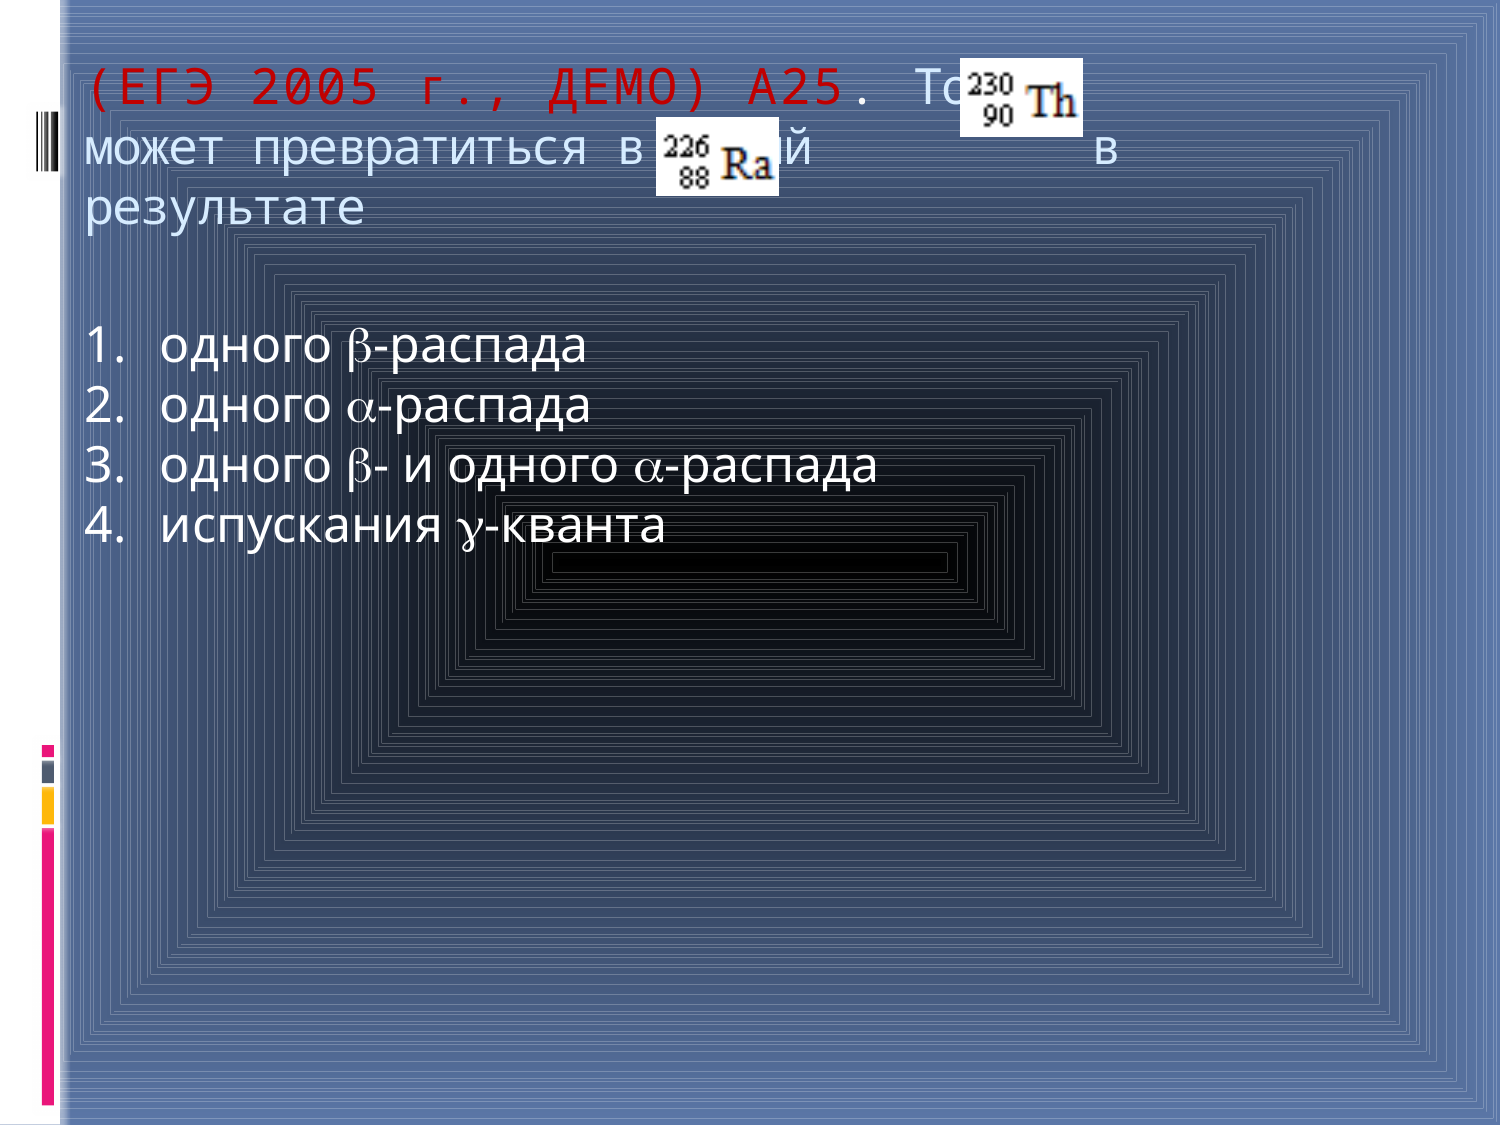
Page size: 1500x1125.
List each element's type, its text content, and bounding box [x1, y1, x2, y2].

picture [655, 116, 779, 196]
picture [960, 58, 1084, 138]
text_box одного -распада одного -распада одного - и одного -распада испускания -кванта [70, 304, 961, 560]
title (ЕГЭ 2005 г., ДЕМО) А25. Торий может превратиться в радий в результате [70, 46, 1418, 200]
